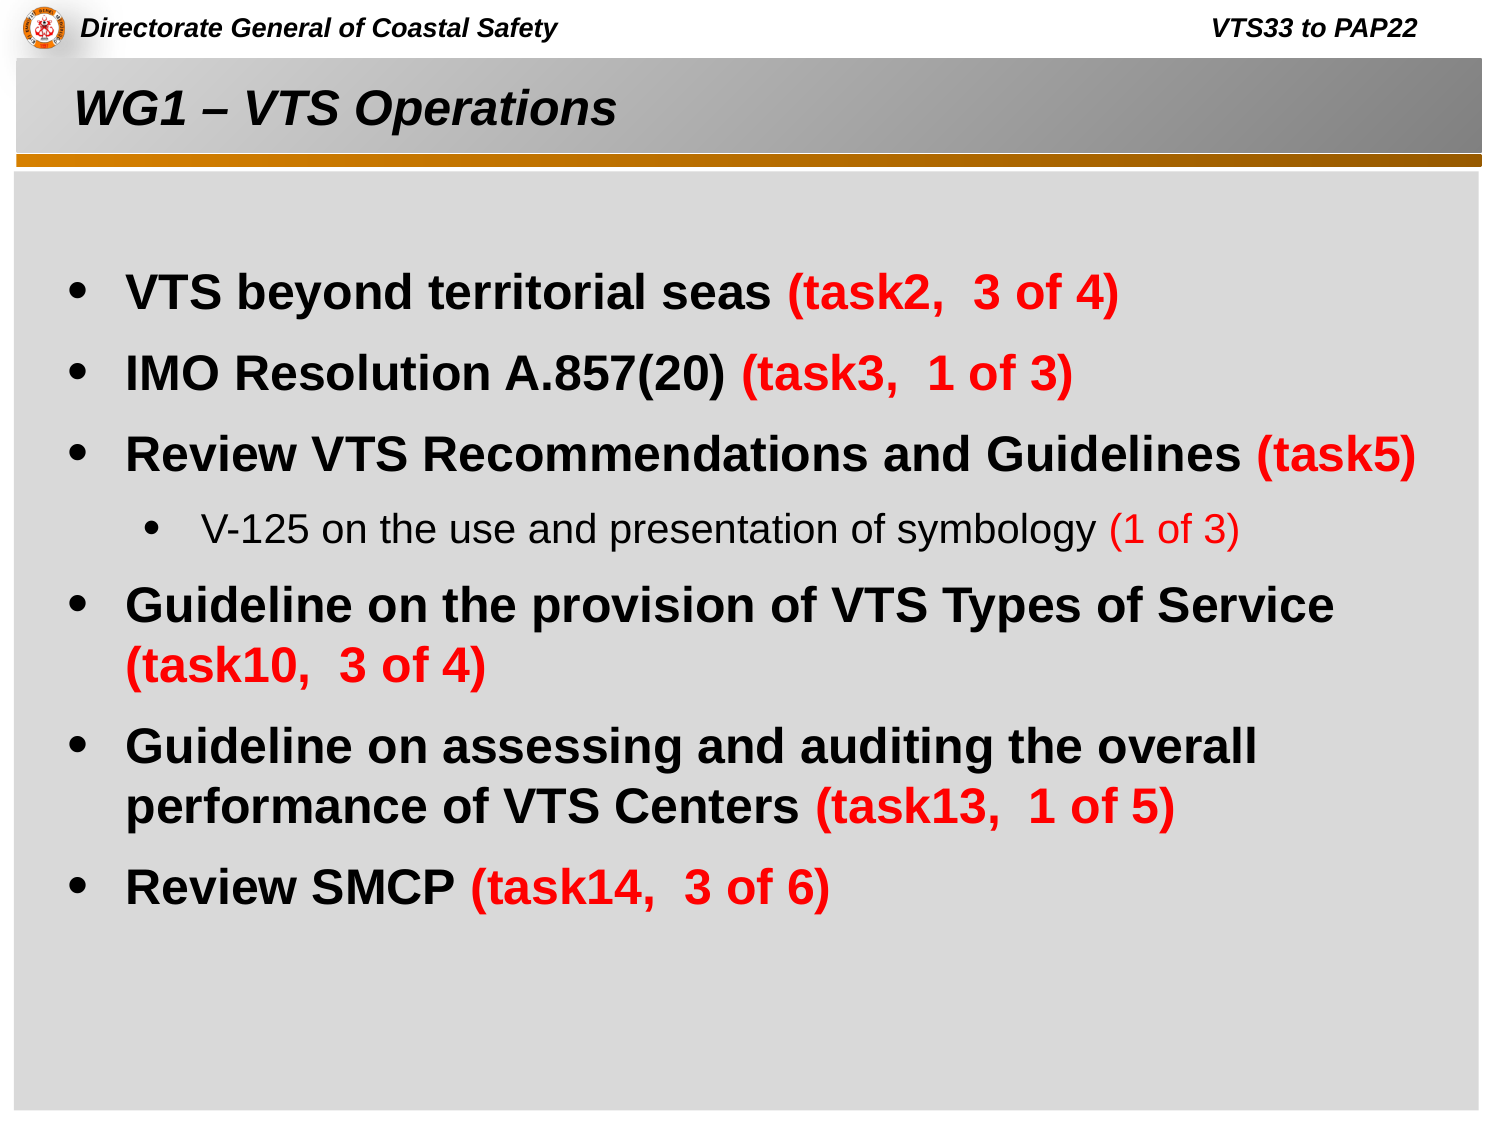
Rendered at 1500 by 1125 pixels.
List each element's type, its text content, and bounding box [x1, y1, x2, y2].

text_box VTS beyond territorial seas (task2, 3 of 4) IMO Resolution A.857(20) (task3, 1 of 3) Review VTS Recommendations and Guidelines (task5) V-125 on the use and presentation of symbology (1 of 3) Guideline on the provision of VTS Types of Service (task10, 3 of 4) Guideline on assessing and auditing the overall performance of VTS Centers (task13, 1 of 5) Review SMCP (task14, 3 of 6) [53, 252, 1459, 922]
title WG1 – VTS Operations [16, 58, 1482, 153]
picture [23, 6, 65, 49]
